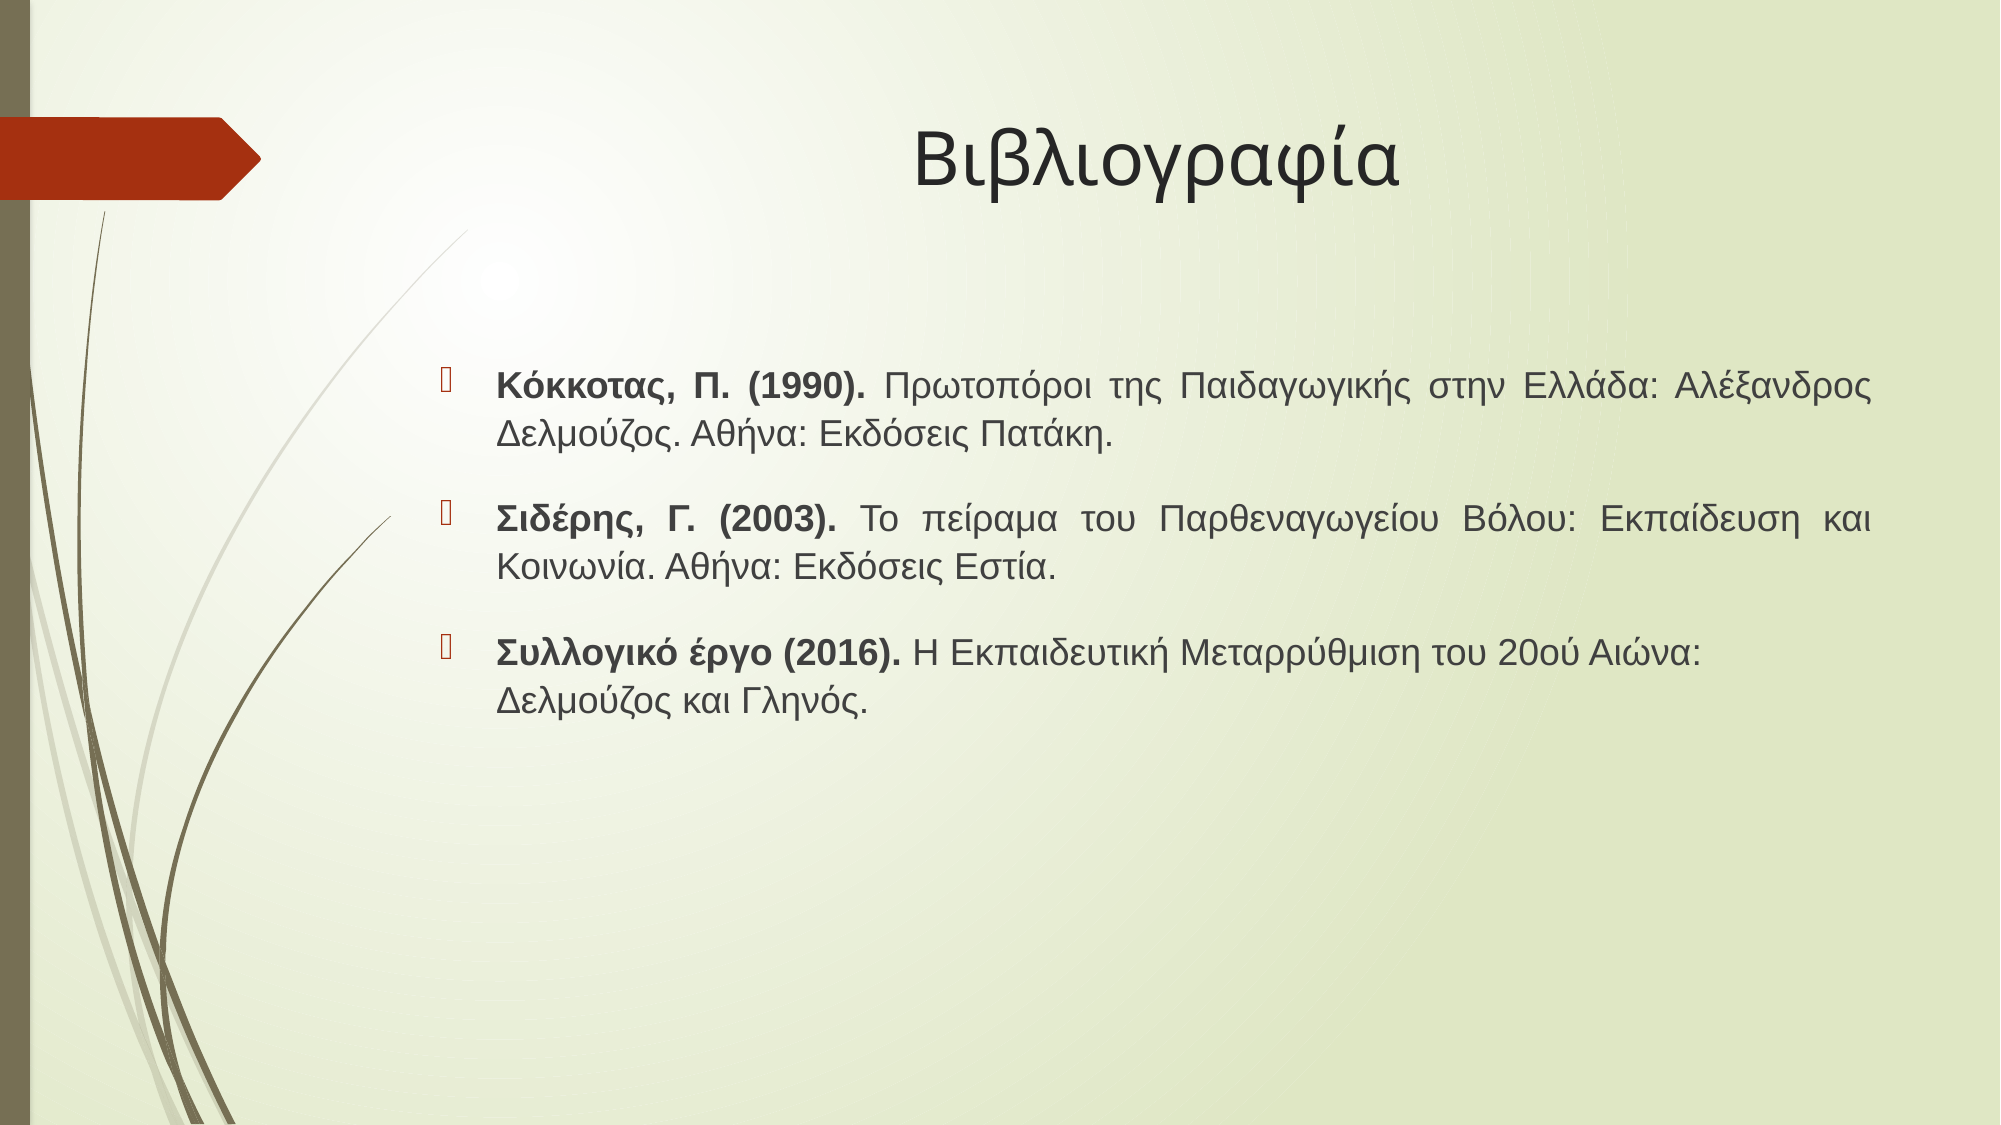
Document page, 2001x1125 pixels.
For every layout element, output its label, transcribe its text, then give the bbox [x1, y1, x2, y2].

list Κόκκοτας, Π. (1990). Πρωτοπόροι της Παιδαγωγικής στην Ελλάδα: Αλέξανδρος Δελμούζος. Αθήνα: Εκδόσεις Πατάκη. Σιδέρης, Γ. (2003). Το πείραμα του Παρθεναγωγείου Βόλου: Εκπαίδευση και Κοινωνία. Αθήνα: Εκδόσεις Εστία. Συλλογικό έργο (2016). Η Εκπαιδευτική Μεταρρύθμιση του 20ού Αιώνα: Δελμούζος και Γληνός. [424, 350, 1888, 970]
title Βιβλιογραφία [425, 102, 1888, 313]
